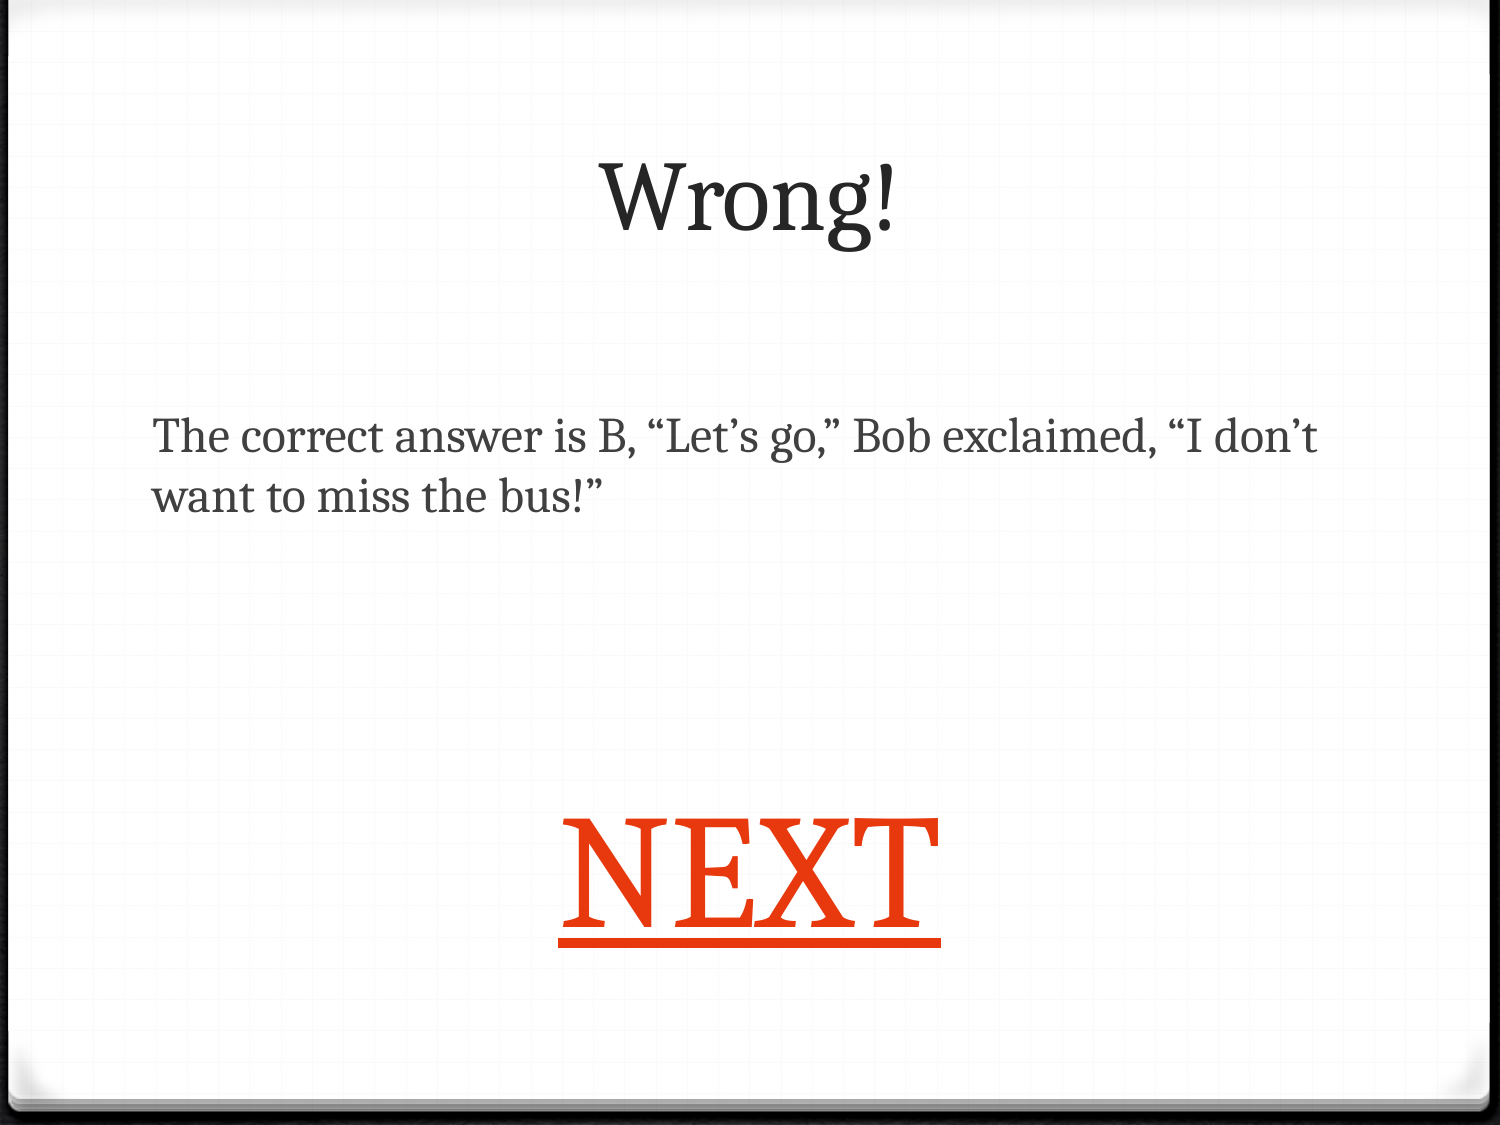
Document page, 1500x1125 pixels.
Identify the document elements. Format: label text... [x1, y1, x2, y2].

picture [0, 0, 1500, 1125]
title Wrong! [90, 71, 1410, 309]
list The correct answer is B, “Let’s go,” Bob exclaimed, “I don’t want to miss the bus!” NEXT [137, 255, 1363, 1059]
